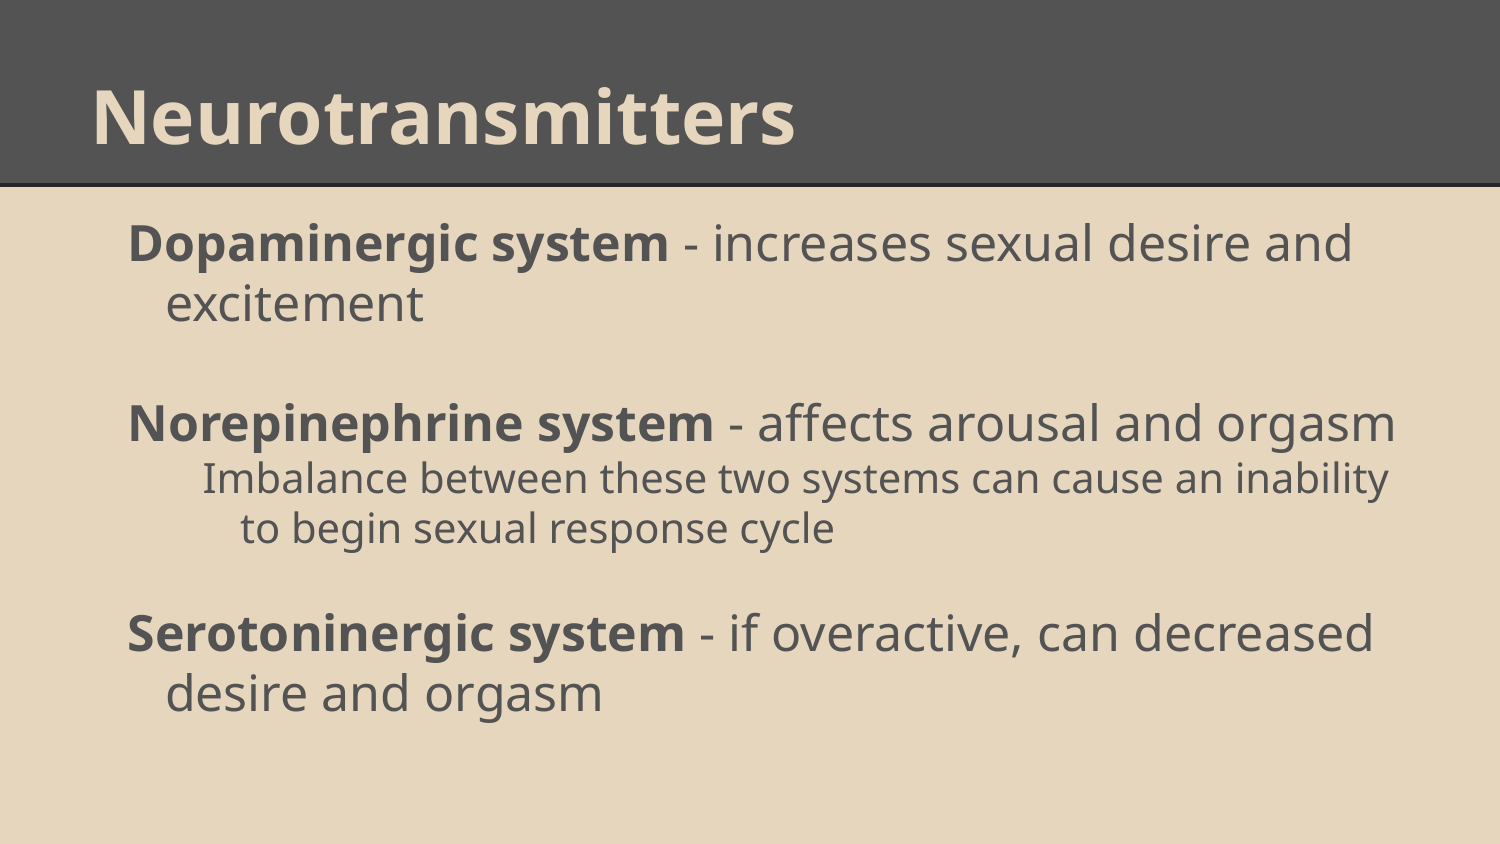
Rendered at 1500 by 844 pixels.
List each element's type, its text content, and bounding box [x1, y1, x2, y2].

list Dopaminergic system - increases sexual desire and excitement Norepinephrine system - affects arousal and orgasm Imbalance between these two systems can cause an inability to begin sexual response cycle Serotoninergic system - if overactive, can decreased desire and orgasm [75, 196, 1425, 808]
title Neurotransmitters [75, 33, 1425, 175]
